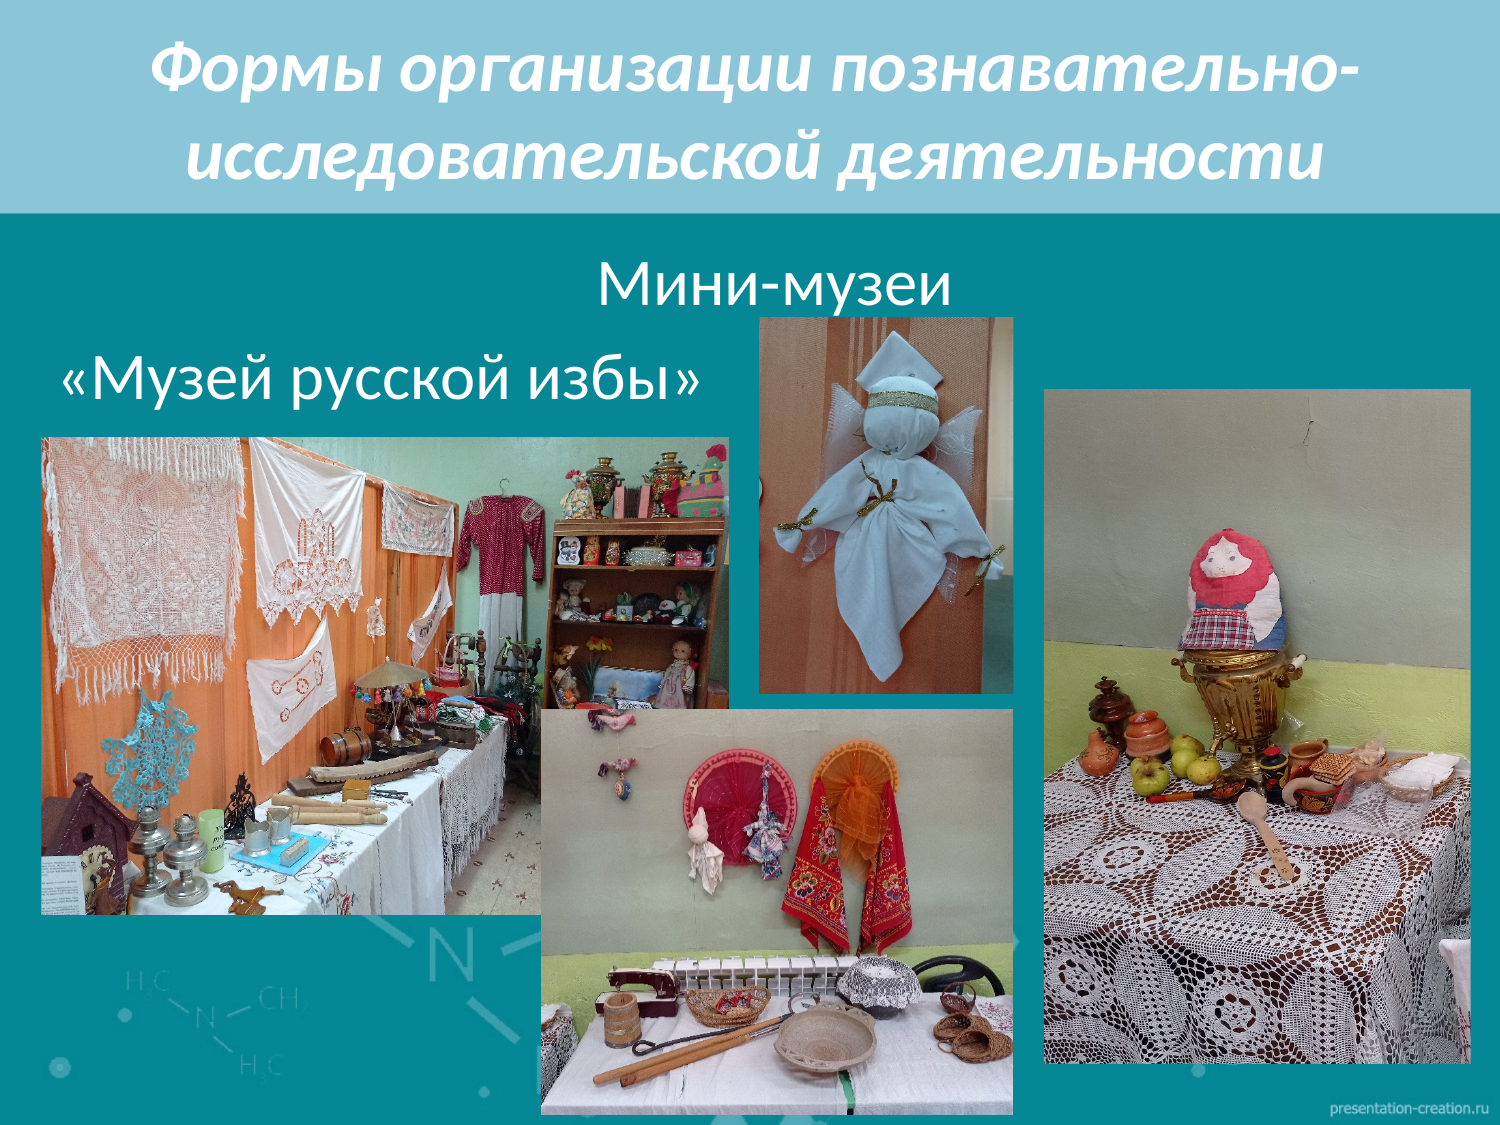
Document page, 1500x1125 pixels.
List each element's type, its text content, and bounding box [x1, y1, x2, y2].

list Мини-музеи «Музей русской избы» [41, 231, 1483, 1035]
picture [0, 0, 1500, 1125]
title Формы организации познавательно-исследовательской деятельности [41, 8, 1471, 204]
